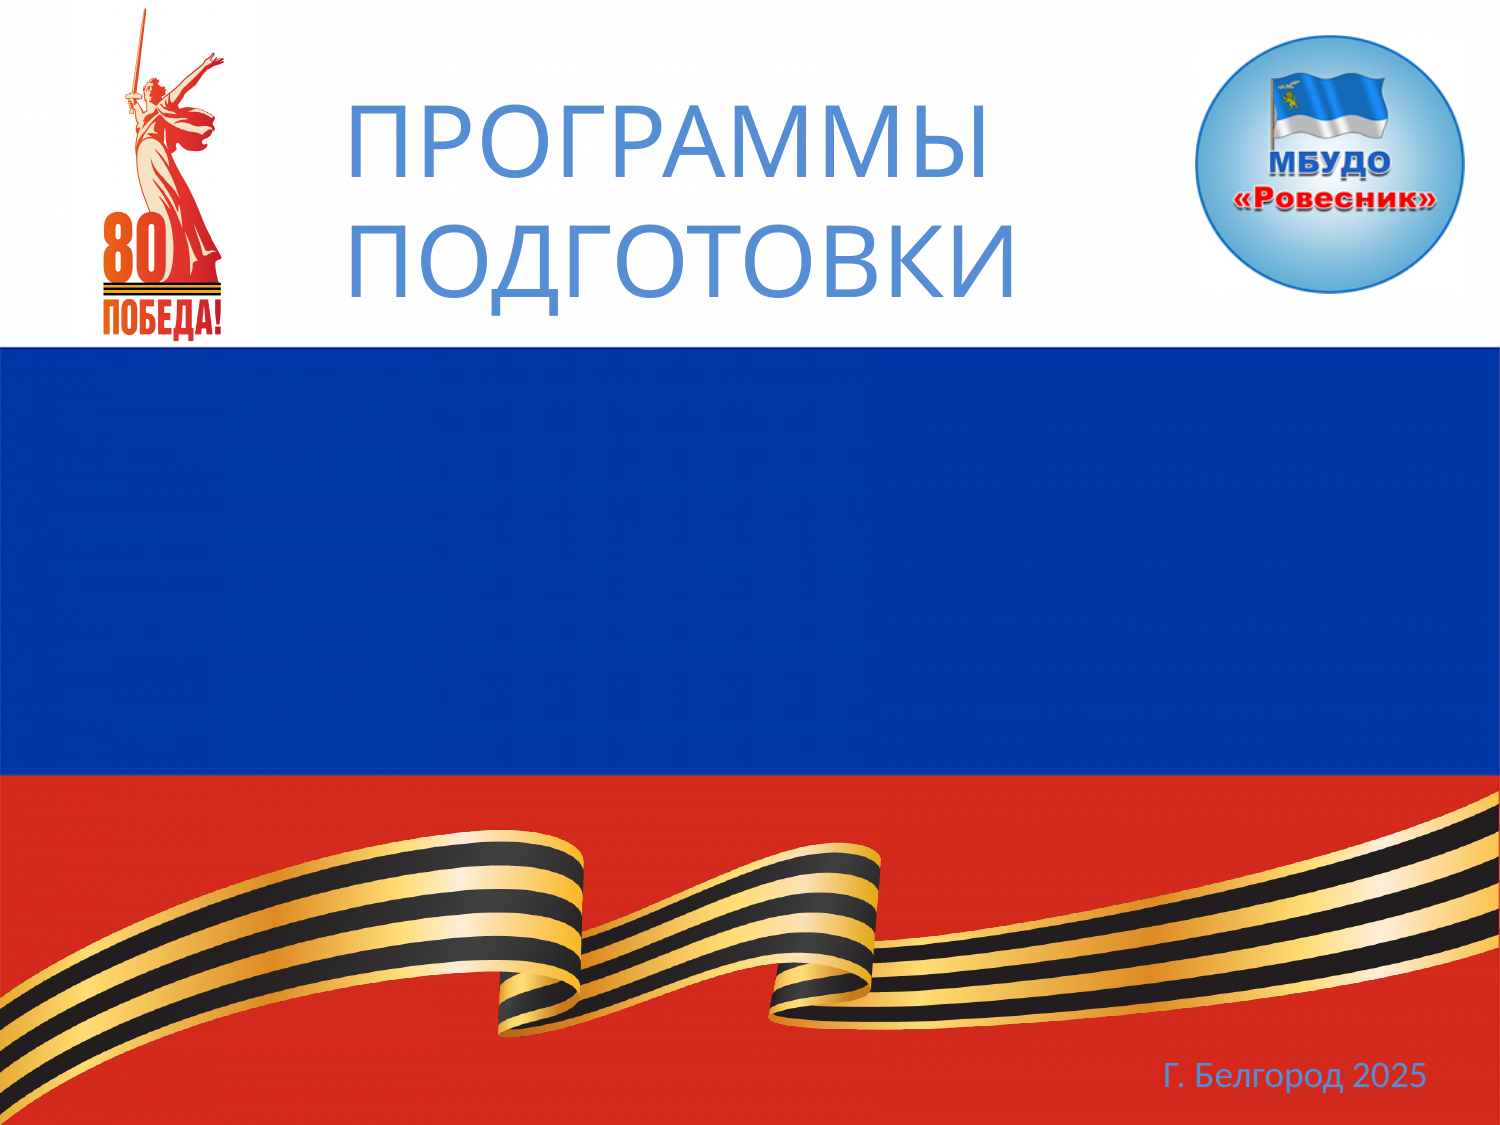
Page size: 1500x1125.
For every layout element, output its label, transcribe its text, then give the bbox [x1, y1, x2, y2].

text_box ПРОГРАММЫ ПОДГОТОВКИ [328, 70, 1161, 325]
picture [0, 0, 1500, 1125]
